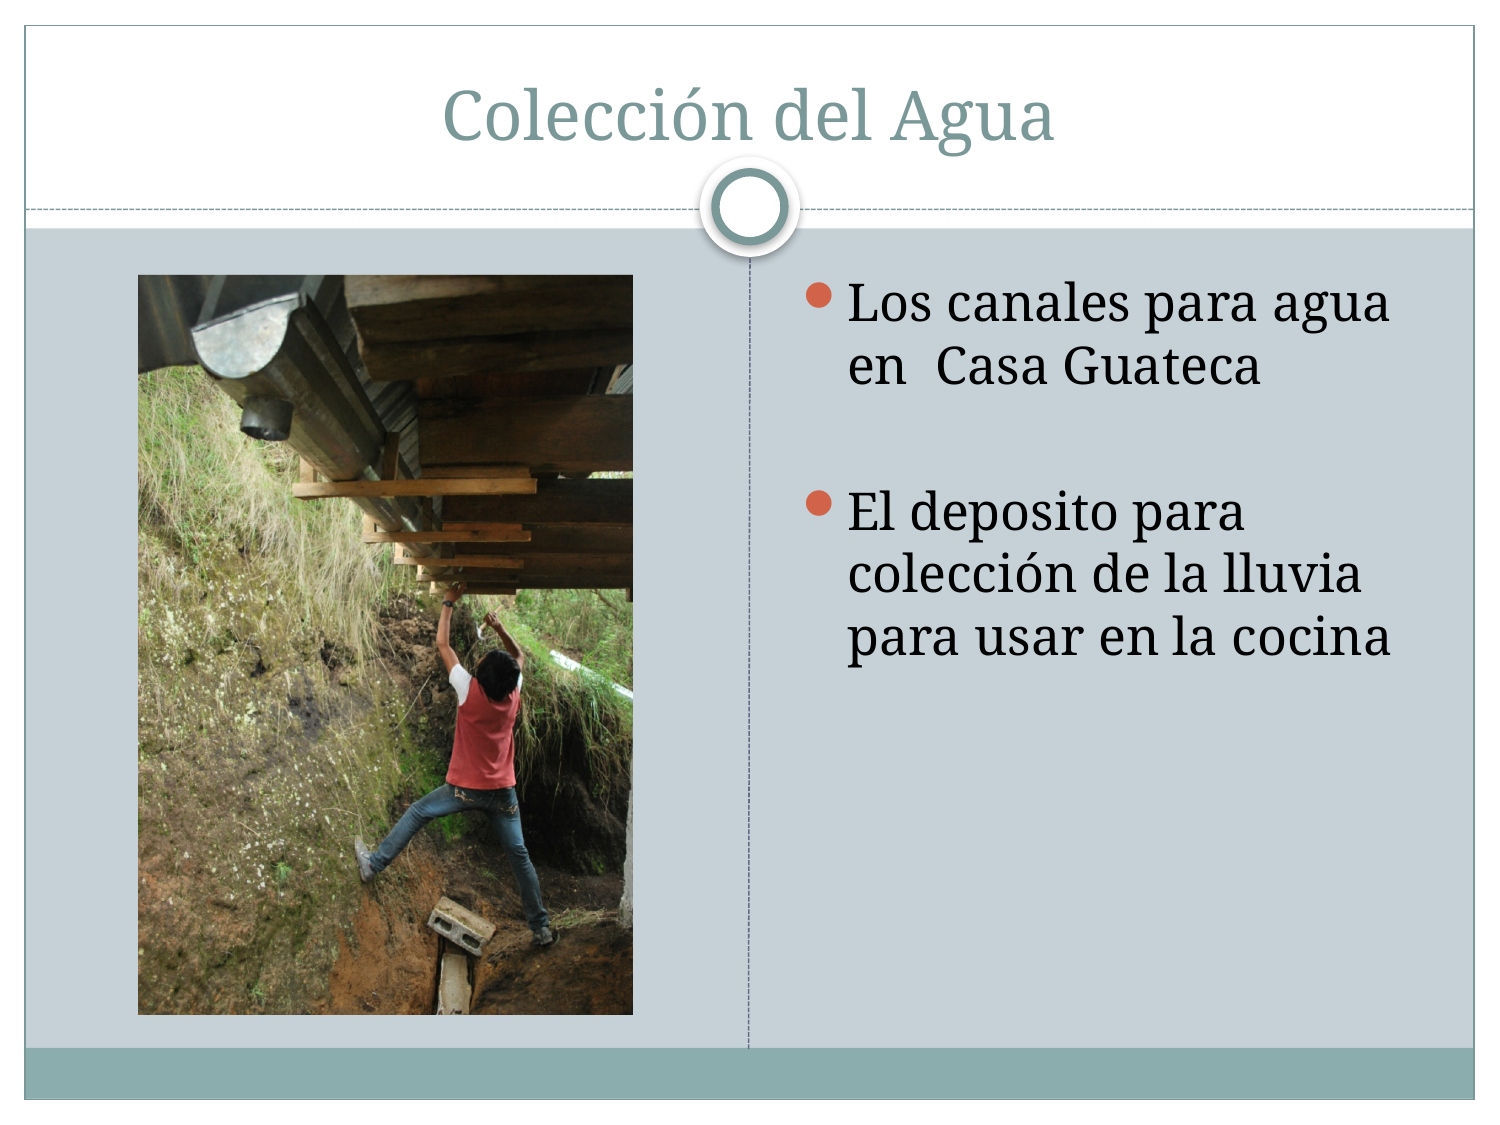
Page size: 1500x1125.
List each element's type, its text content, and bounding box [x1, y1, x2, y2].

picture [138, 275, 633, 396]
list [15, 396, 755, 893]
title Colección del Agua [49, 37, 1450, 162]
list Los canales para agua en Casa Guateca El deposito para colección de la lluvia para usar en la cocina [787, 262, 1450, 993]
picture [138, 893, 633, 1015]
